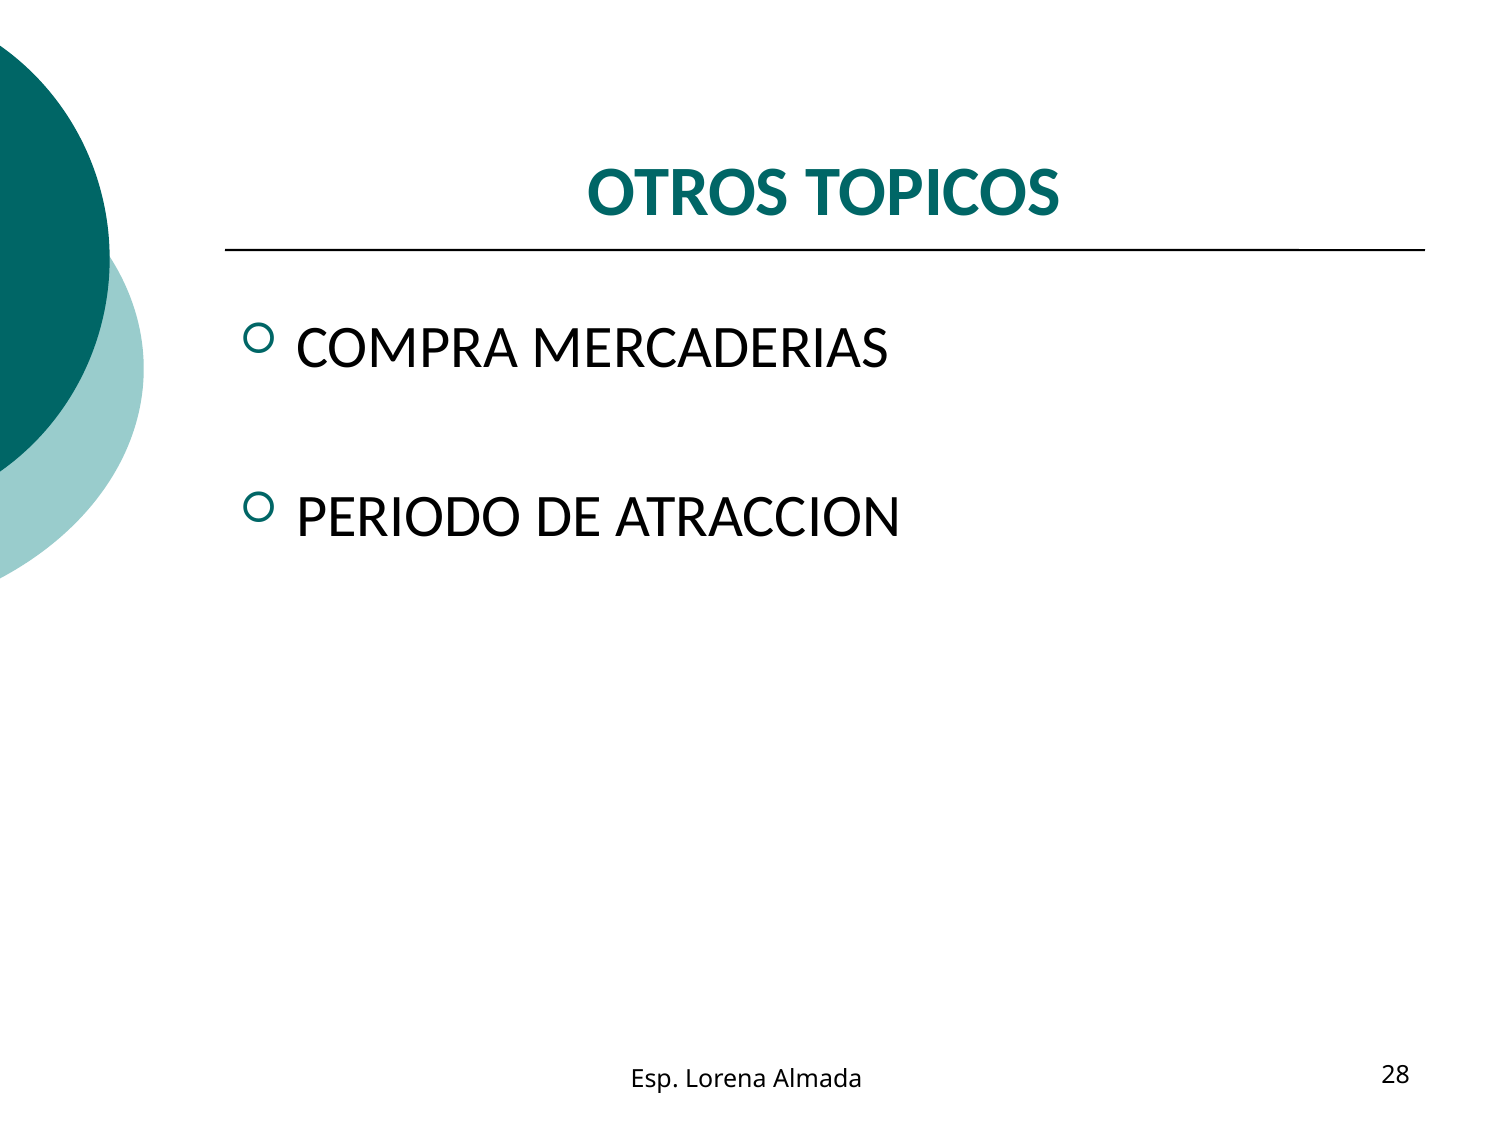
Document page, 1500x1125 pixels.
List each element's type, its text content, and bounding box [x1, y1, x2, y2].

list COMPRA MERCADERIAS PERIODO DE ATRACCION [224, 299, 1425, 975]
slide_number 28 [1074, 1024, 1426, 1101]
title OTROS TOPICOS [224, 49, 1425, 237]
footer Esp. Lorena Almada [512, 1024, 988, 1101]
